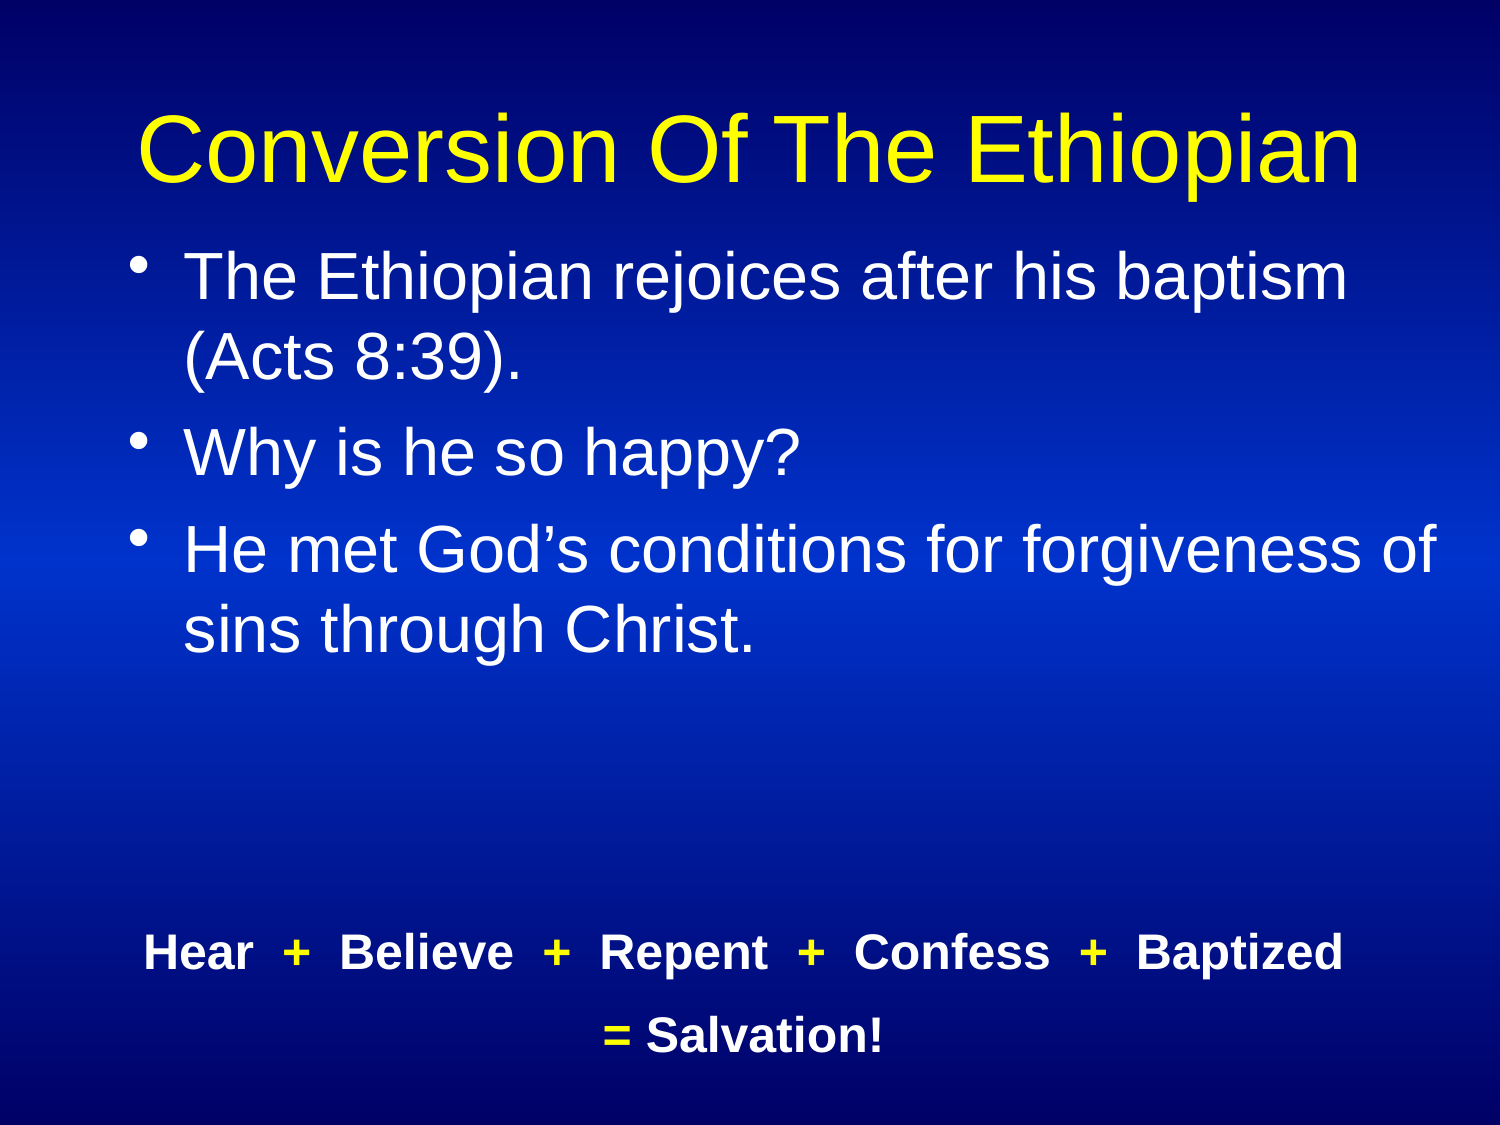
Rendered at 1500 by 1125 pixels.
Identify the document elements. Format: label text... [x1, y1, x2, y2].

list The Ethiopian rejoices after his baptism (Acts 8:39). Why is he so happy? He met God’s conditions for forgiveness of sins through Christ. [112, 224, 1463, 775]
title Conversion Of The Ethiopian [37, 50, 1463, 238]
text_box Hear + Believe + Repent + Confess + Baptized = Salvation! [125, 912, 1363, 1070]
